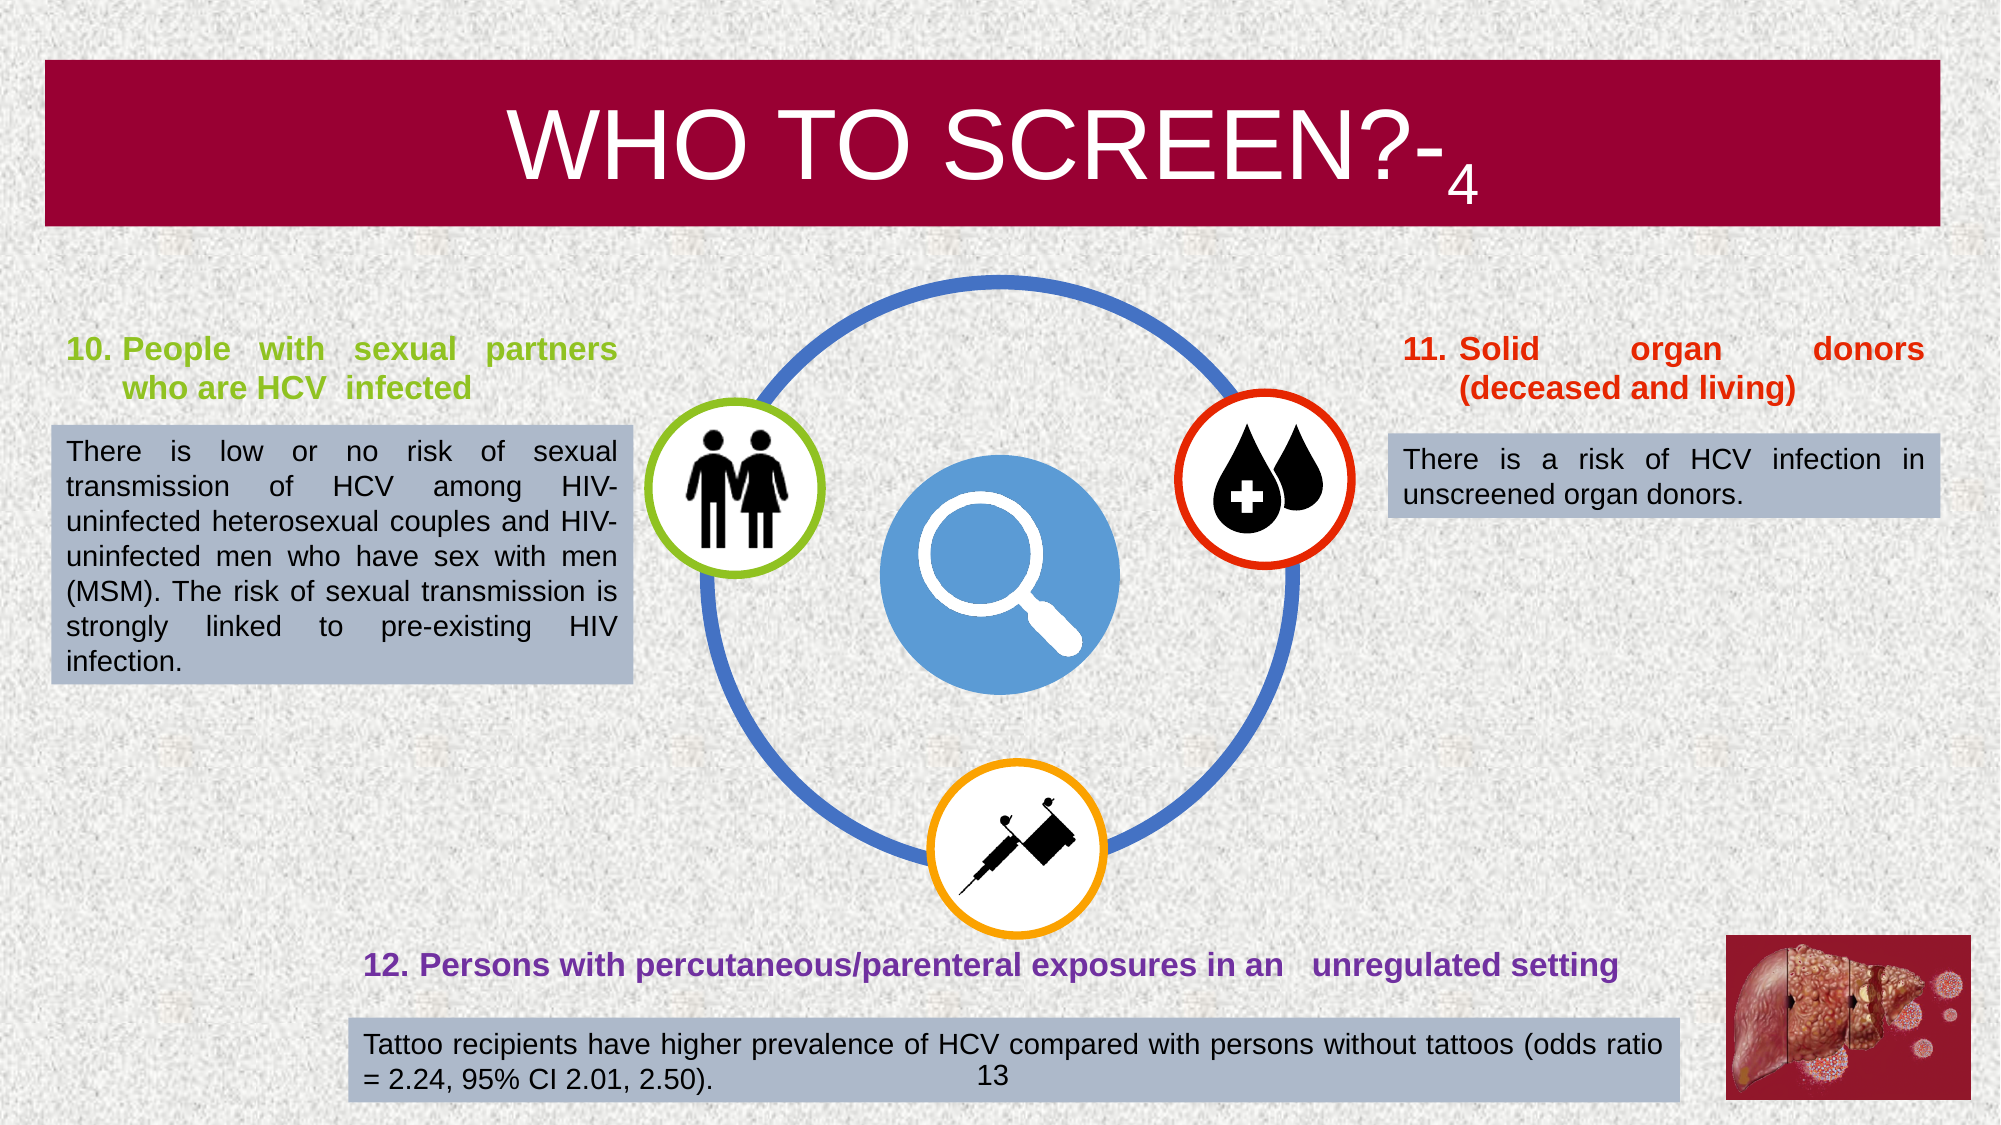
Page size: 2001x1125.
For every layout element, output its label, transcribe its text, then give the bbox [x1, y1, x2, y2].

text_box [1178, 392, 1352, 566]
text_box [1388, 319, 1941, 520]
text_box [348, 935, 1686, 1113]
picture [0, 0, 2001, 1125]
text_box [648, 401, 822, 575]
text_box WHO TO SCREEN?-4 [45, 59, 1941, 227]
text_box [972, 924, 1063, 935]
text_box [699, 274, 1300, 875]
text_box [51, 319, 634, 688]
text_box [933, 875, 947, 902]
text_box [1087, 875, 1101, 902]
